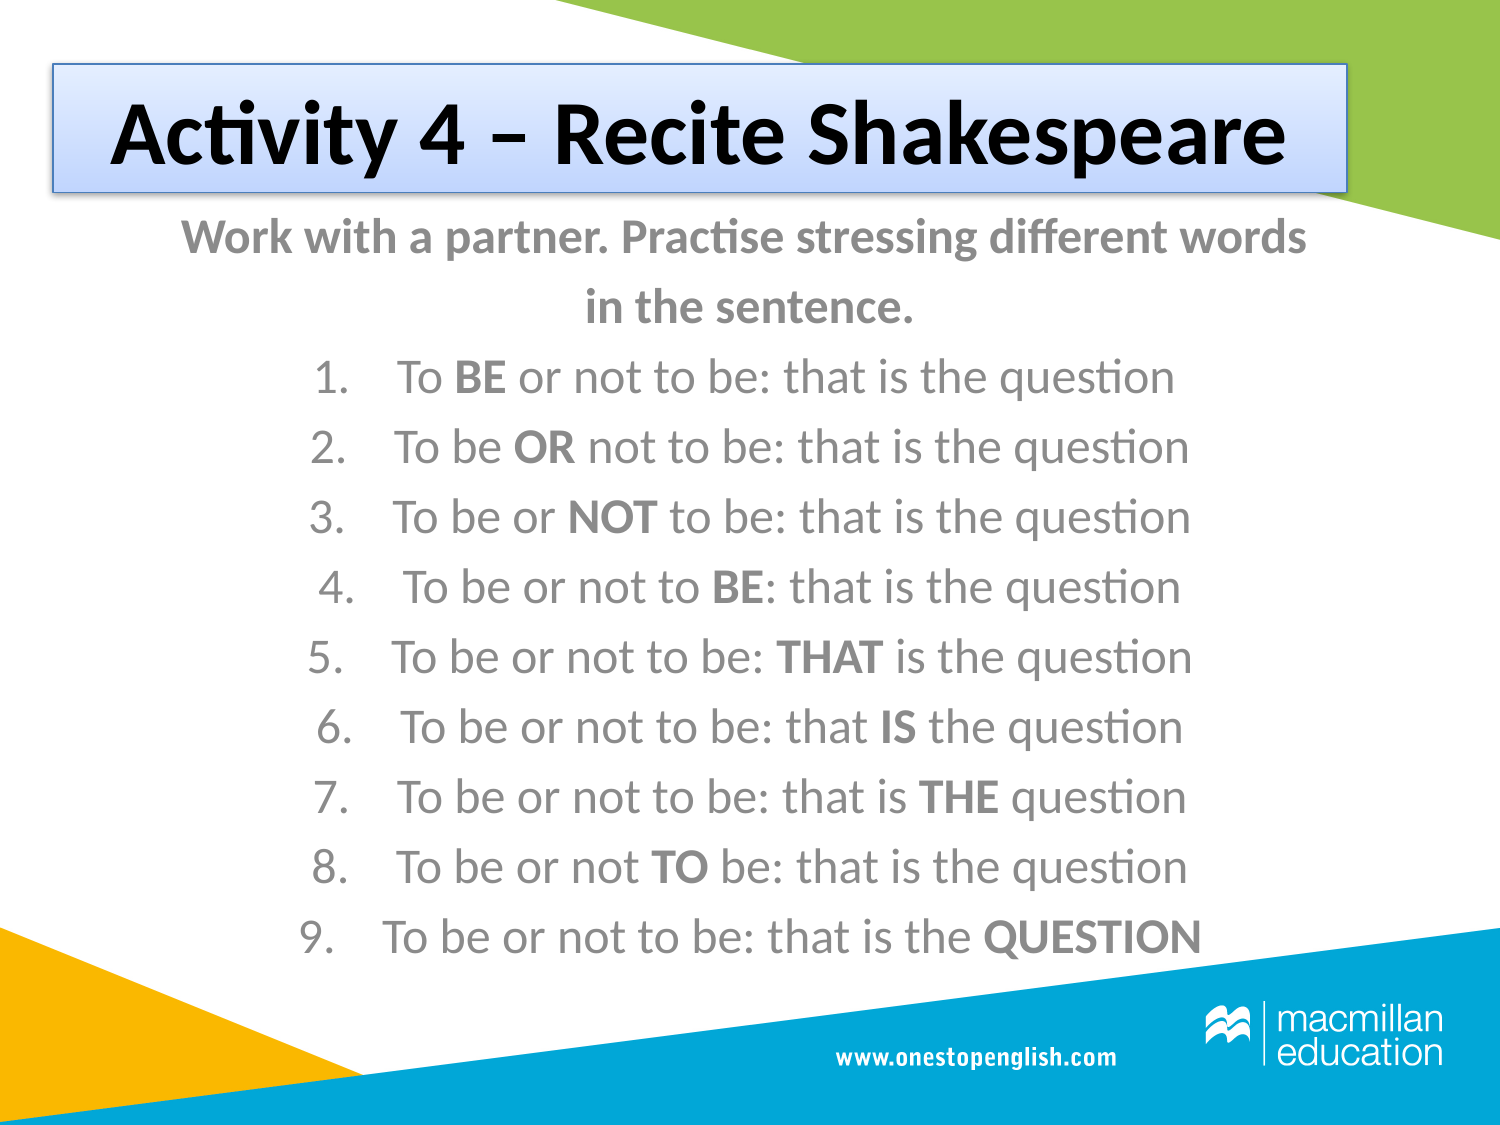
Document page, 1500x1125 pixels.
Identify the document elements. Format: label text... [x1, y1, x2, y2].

picture [0, 0, 1500, 196]
picture [0, 1093, 215, 1121]
text_box Activity 4 – Recite Shakespeare [52, 63, 1348, 193]
text_box Work with a partner. Practise stressing different words in the sentence. To BE or not to be: that is the question To be OR not to be: that is the question To be or NOT to be: that is the question To be or not to BE: that is the question To be or not to be: THAT is the question To be or not to be: that IS the question To be or not to be: that is THE question To be or not TO be: that is the question To be or not to be: that is the QUESTION [0, 196, 1500, 1093]
